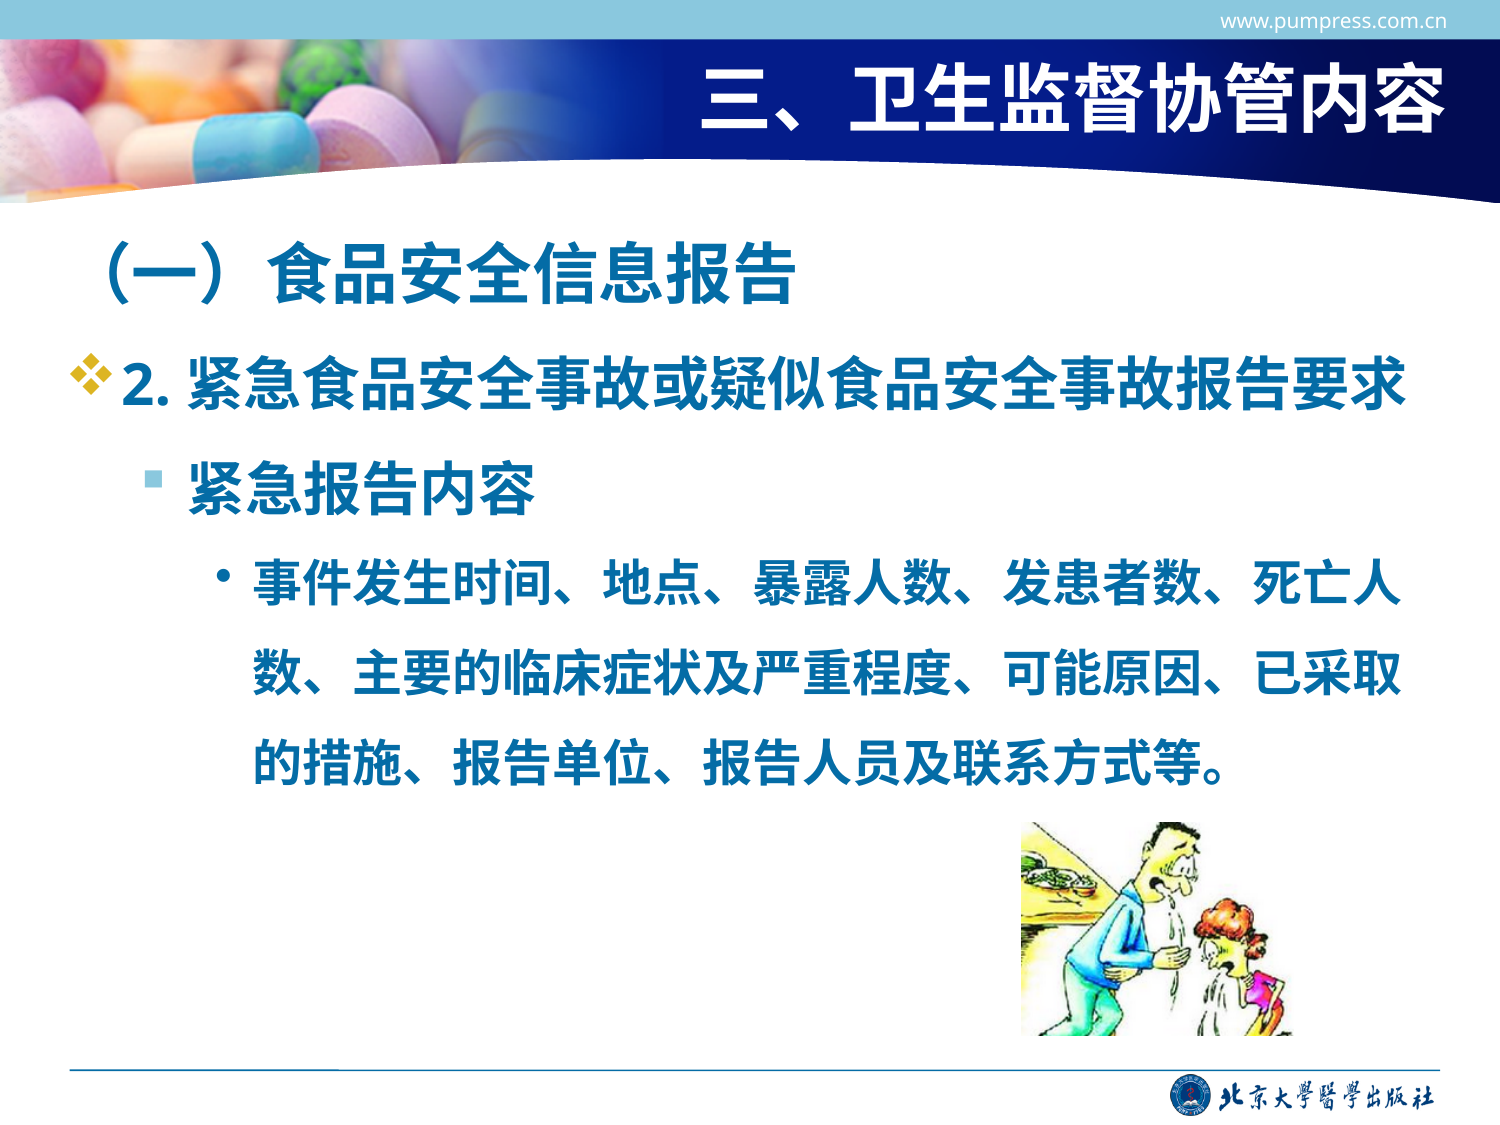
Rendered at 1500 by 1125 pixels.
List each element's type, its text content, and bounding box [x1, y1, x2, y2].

title 三、卫生监督协管内容 [137, 49, 1463, 143]
slide_number www.pumpress.com.cn [1024, 0, 1463, 38]
picture [0, 40, 1500, 203]
picture [1170, 1074, 1436, 1118]
list （一）食品安全信息报告 2.紧急食品安全事故或疑似食品安全事故报告要求 紧急报告内容 事件发生时间、地点、暴露人数、发患者数、死亡人数、主要的临床症状及严重程度、可能原因、已采取的措施、报告单位、报告人员及联系方式等。 [49, 184, 1463, 1026]
picture [1021, 822, 1294, 1036]
